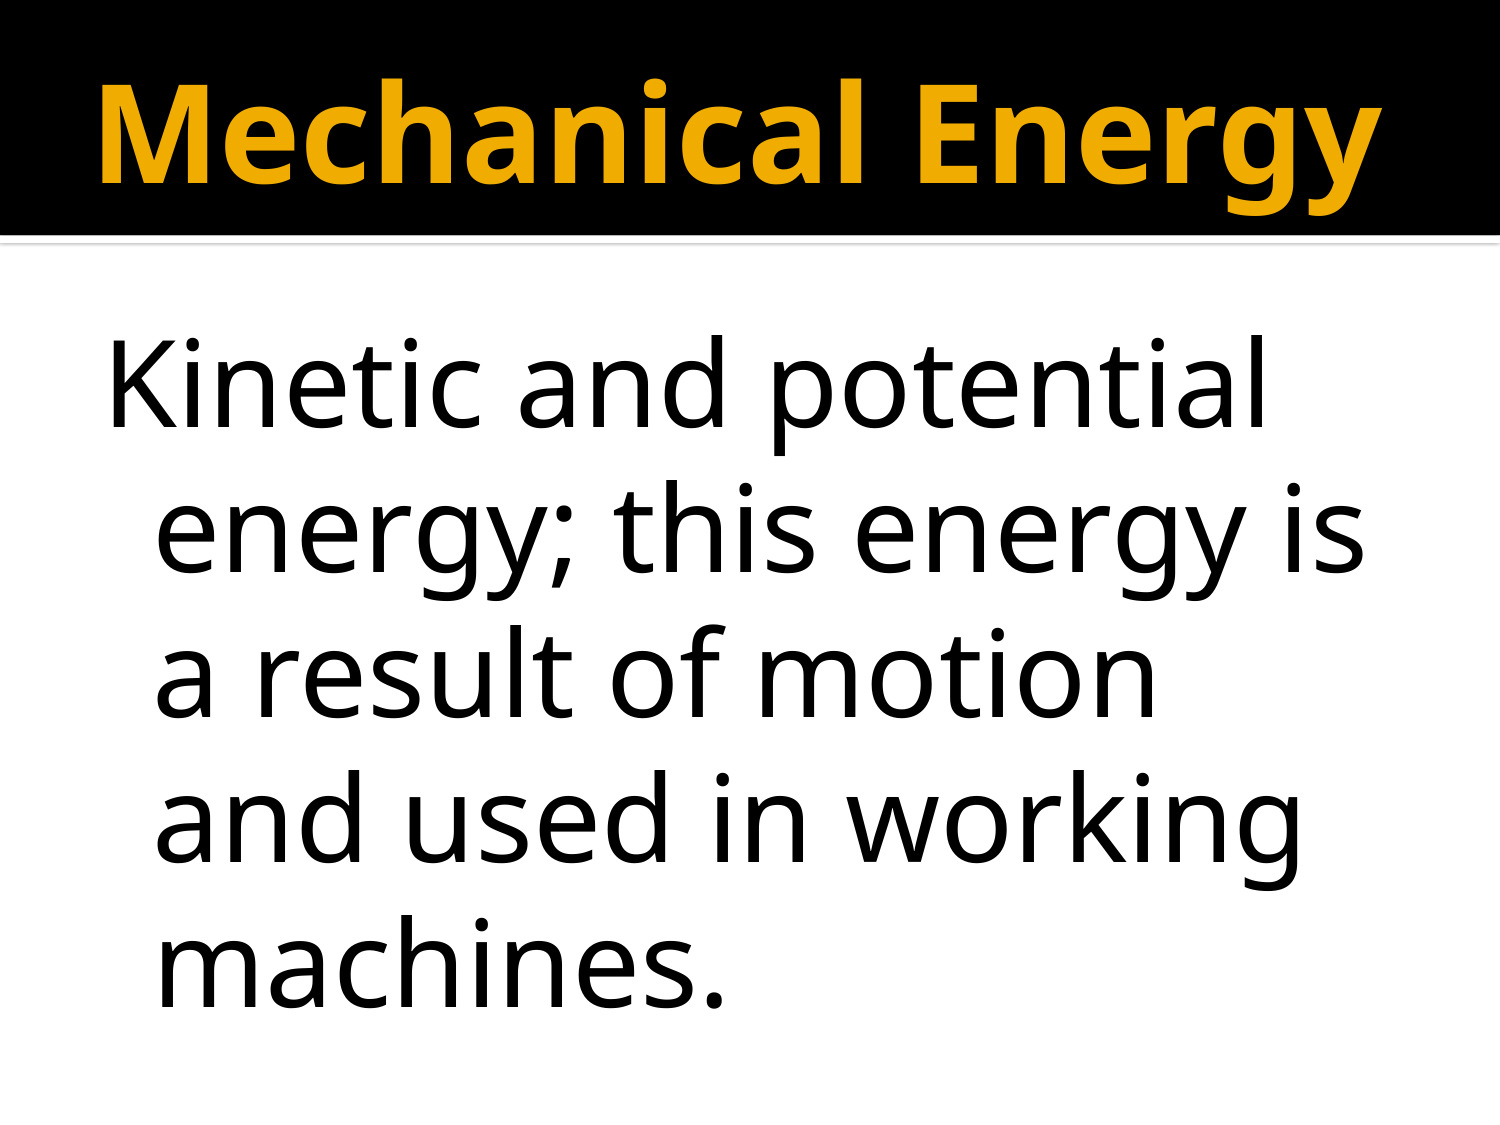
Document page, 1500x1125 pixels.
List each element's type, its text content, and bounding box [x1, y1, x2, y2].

title Mechanical Energy [75, 25, 1425, 231]
list Kinetic and potential energy; this energy is a result of motion and used in working machines. [75, 291, 1425, 1050]
